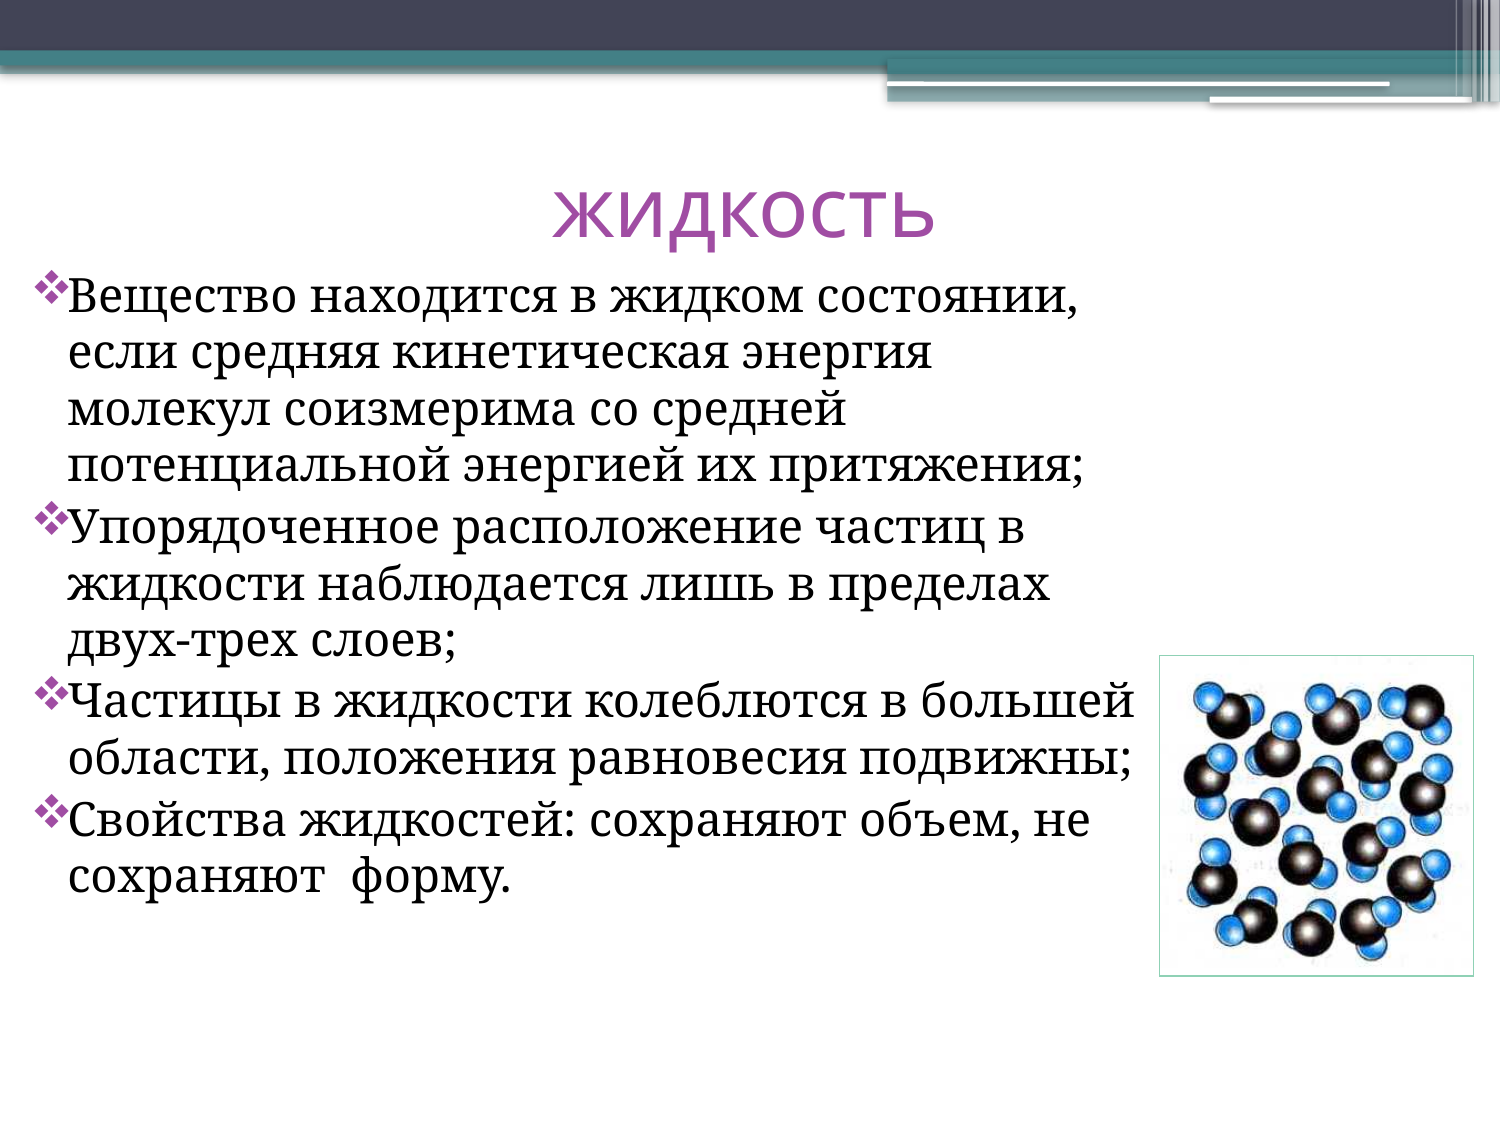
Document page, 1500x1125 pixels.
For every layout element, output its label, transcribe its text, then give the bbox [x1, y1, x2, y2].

picture [1159, 655, 1473, 976]
list Вещество находится в жидком состоянии, если средняя кинетическая энергия молекул соизмерима со средней потенциальной энергией их притяжения; Упорядоченное расположение частиц в жидкости наблюдается лишь в пределах двух-трех слоев; Частицы в жидкости колеблются в большей области, положения равновесия подвижны; Свойства жидкостей: сохраняют объем, не сохраняют форму. [0, 257, 1161, 968]
title жидкость [70, 93, 1421, 316]
